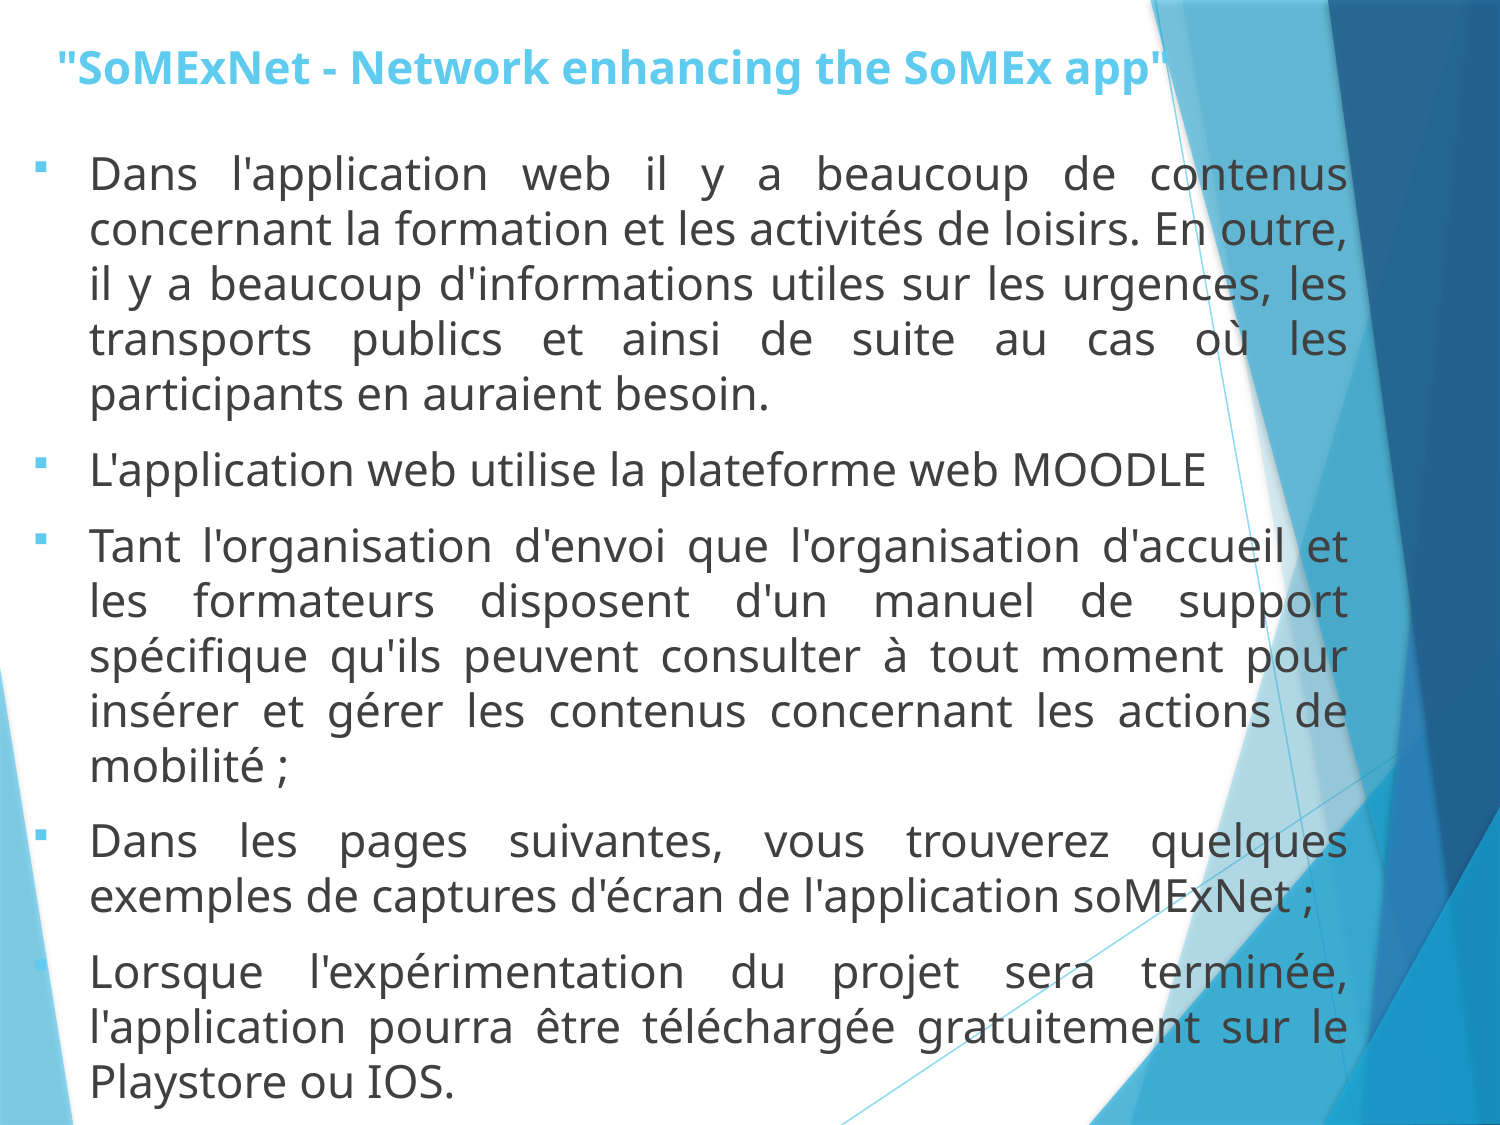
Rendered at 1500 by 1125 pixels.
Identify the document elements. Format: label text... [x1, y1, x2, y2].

list Dans l'application web il y a beaucoup de contenus concernant la formation et les activités de loisirs. En outre, il y a beaucoup d'informations utiles sur les urgences, les transports publics et ainsi de suite au cas où les participants en auraient besoin. L'application web utilise la plateforme web MOODLE Tant l'organisation d'envoi que l'organisation d'accueil et les formateurs disposent d'un manuel de support spécifique qu'ils peuvent consulter à tout moment pour insérer et gérer les contenus concernant les actions de mobilité ; Dans les pages suivantes, vous trouverez quelques exemples de captures d'écran de l'application soMExNet ; Lorsque l'expérimentation du projet sera terminée, l'application pourra être téléchargée gratuitement sur le Playstore ou IOS. [17, 137, 1365, 1083]
title "SoMExNet - Network enhancing the SoMEx app" [41, 30, 1415, 114]
